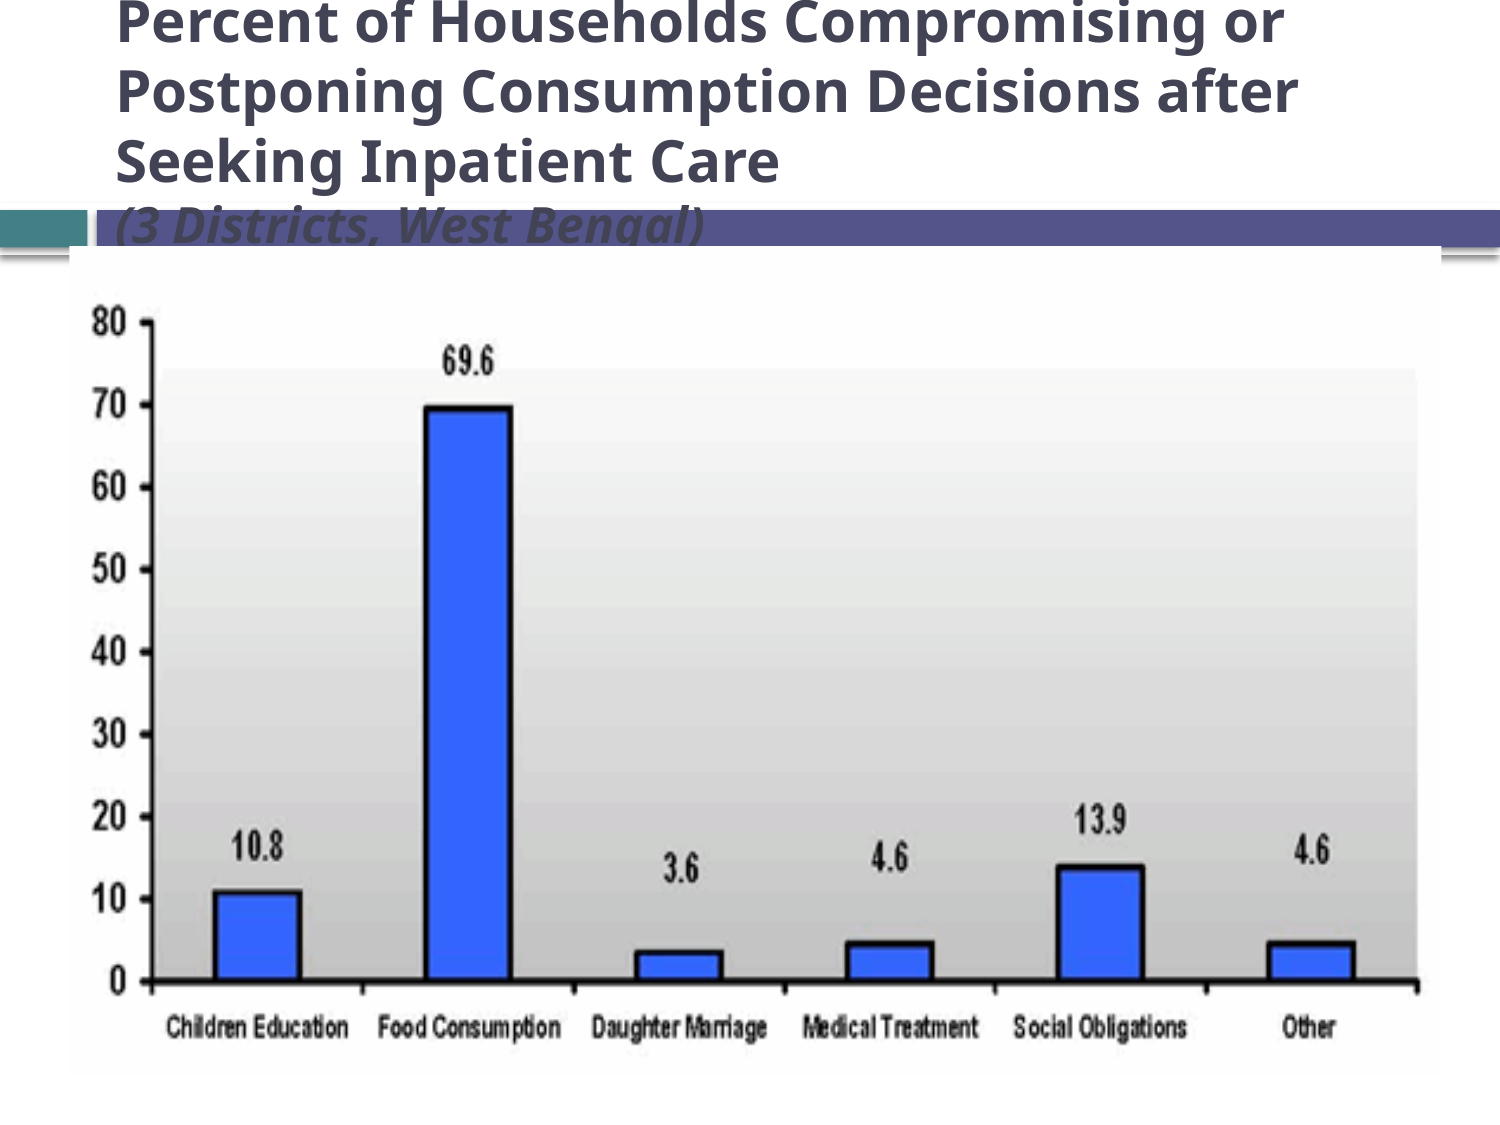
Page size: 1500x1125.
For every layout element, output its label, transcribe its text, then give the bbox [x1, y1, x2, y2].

picture [68, 245, 1442, 1077]
title Percent of Households Compromising or Postponing Consumption Decisions after Seeking Inpatient Care (3 Districts, West Bengal) [100, 37, 1438, 200]
